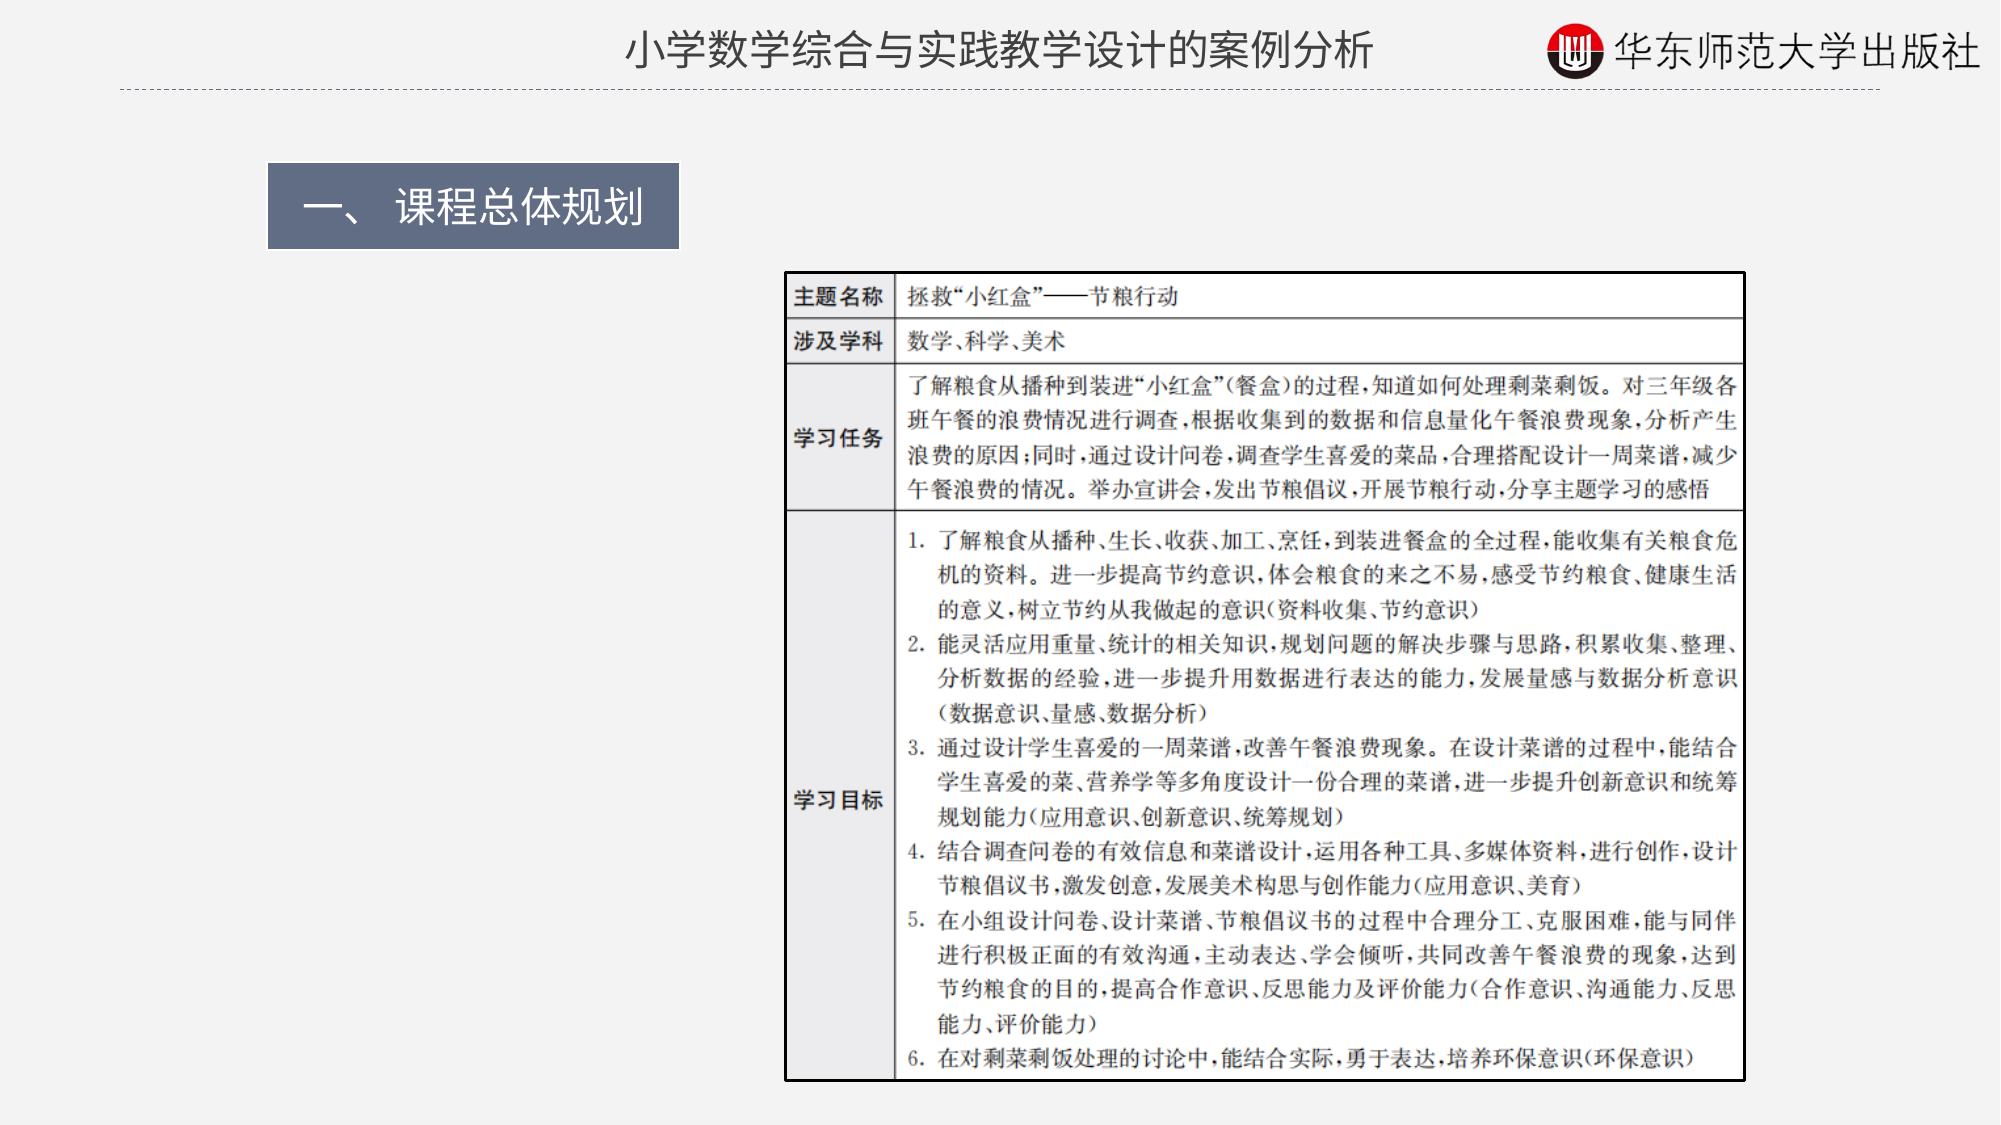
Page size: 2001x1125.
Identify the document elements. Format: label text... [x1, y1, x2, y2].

text_box 小学数学综合与实践教学设计的案例分析 [619, 23, 1381, 74]
text_box 一、 课程总体规划 [266, 161, 681, 251]
picture [786, 274, 1744, 1080]
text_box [1536, 13, 1989, 83]
